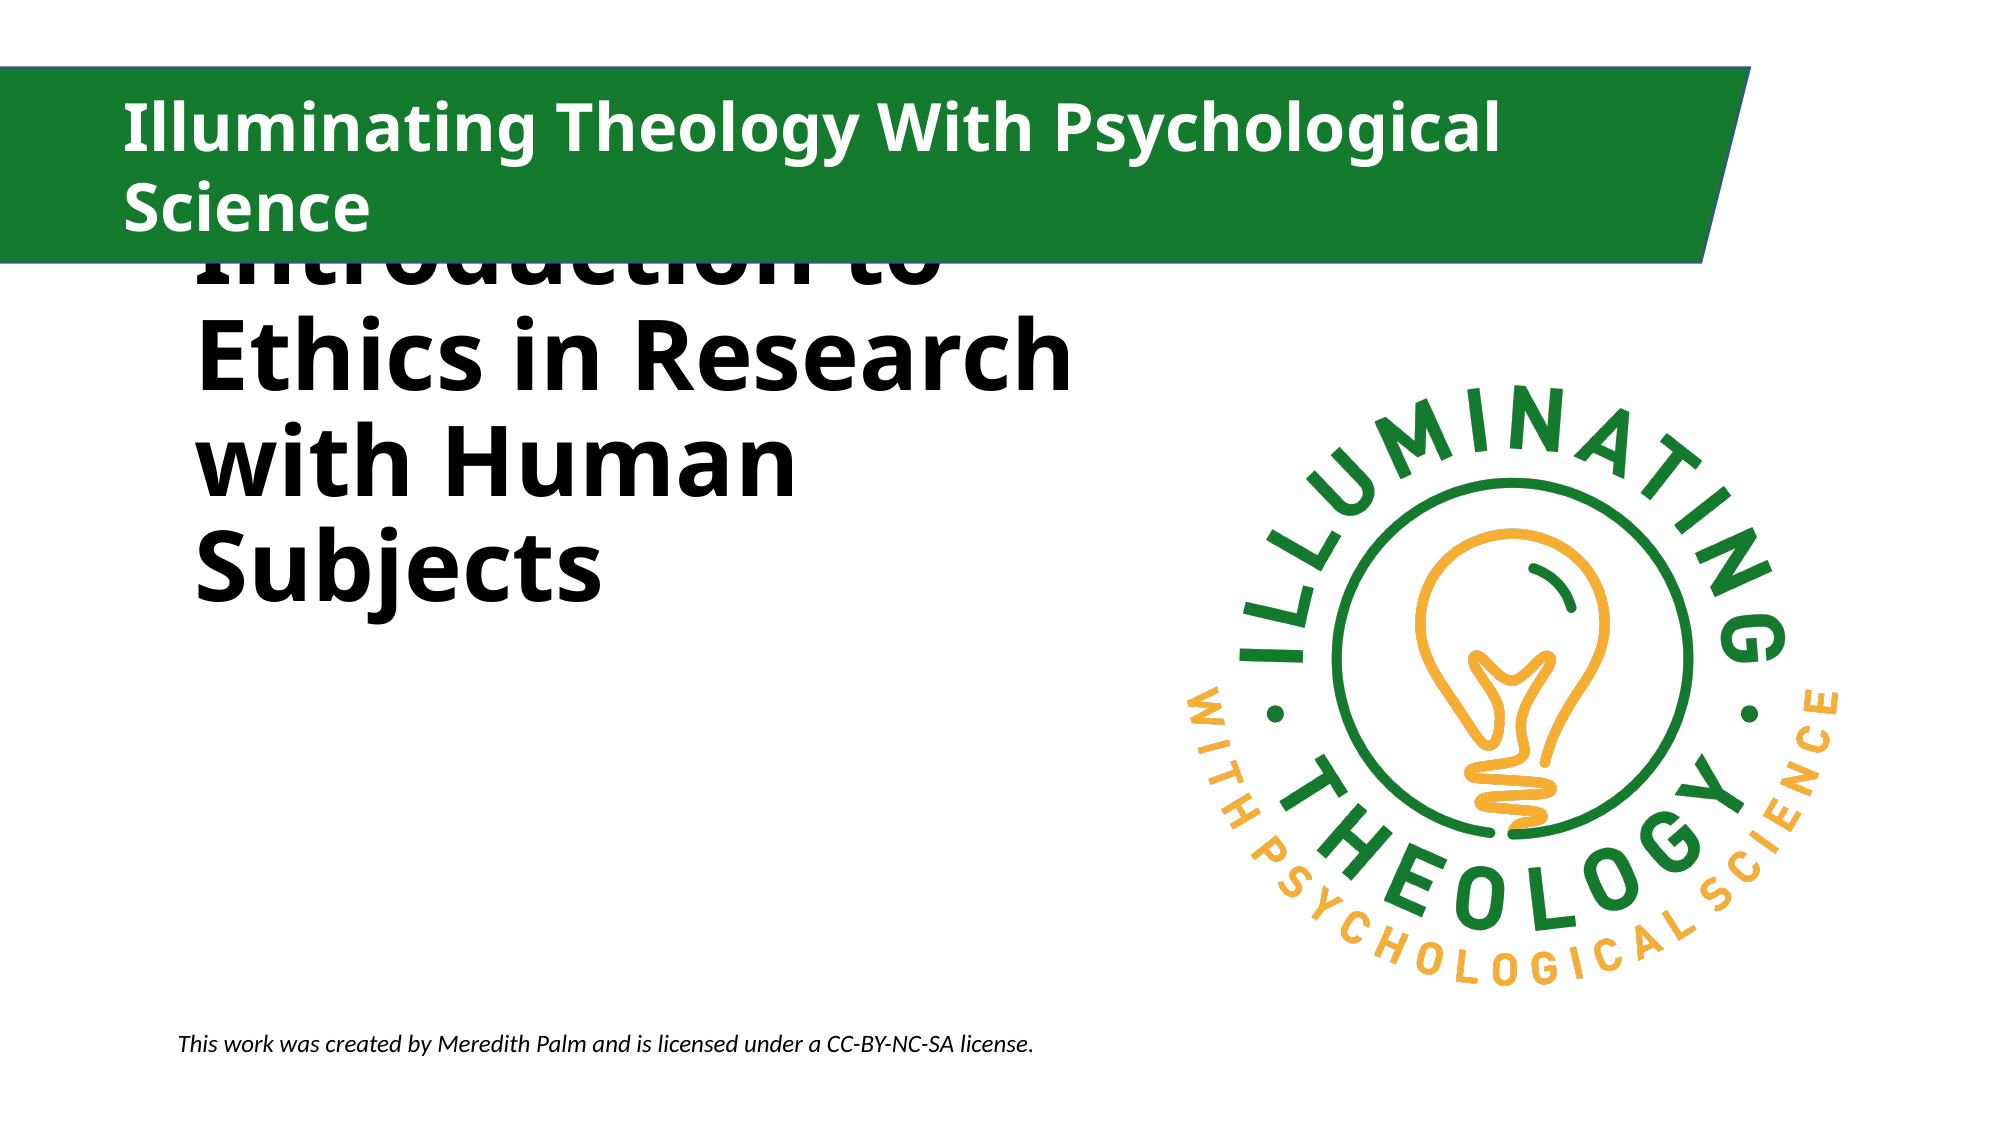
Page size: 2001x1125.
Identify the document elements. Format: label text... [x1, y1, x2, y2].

title Introduction to Ethics in Research with Human Subjects [179, 264, 1154, 631]
text_box Illuminating Theology With Psychological Science [0, 66, 1752, 264]
text_box This work was created by Meredith Palm and is licensed under a CC-BY-NC-SA license. [162, 1020, 1154, 1066]
picture [1187, 385, 1838, 986]
